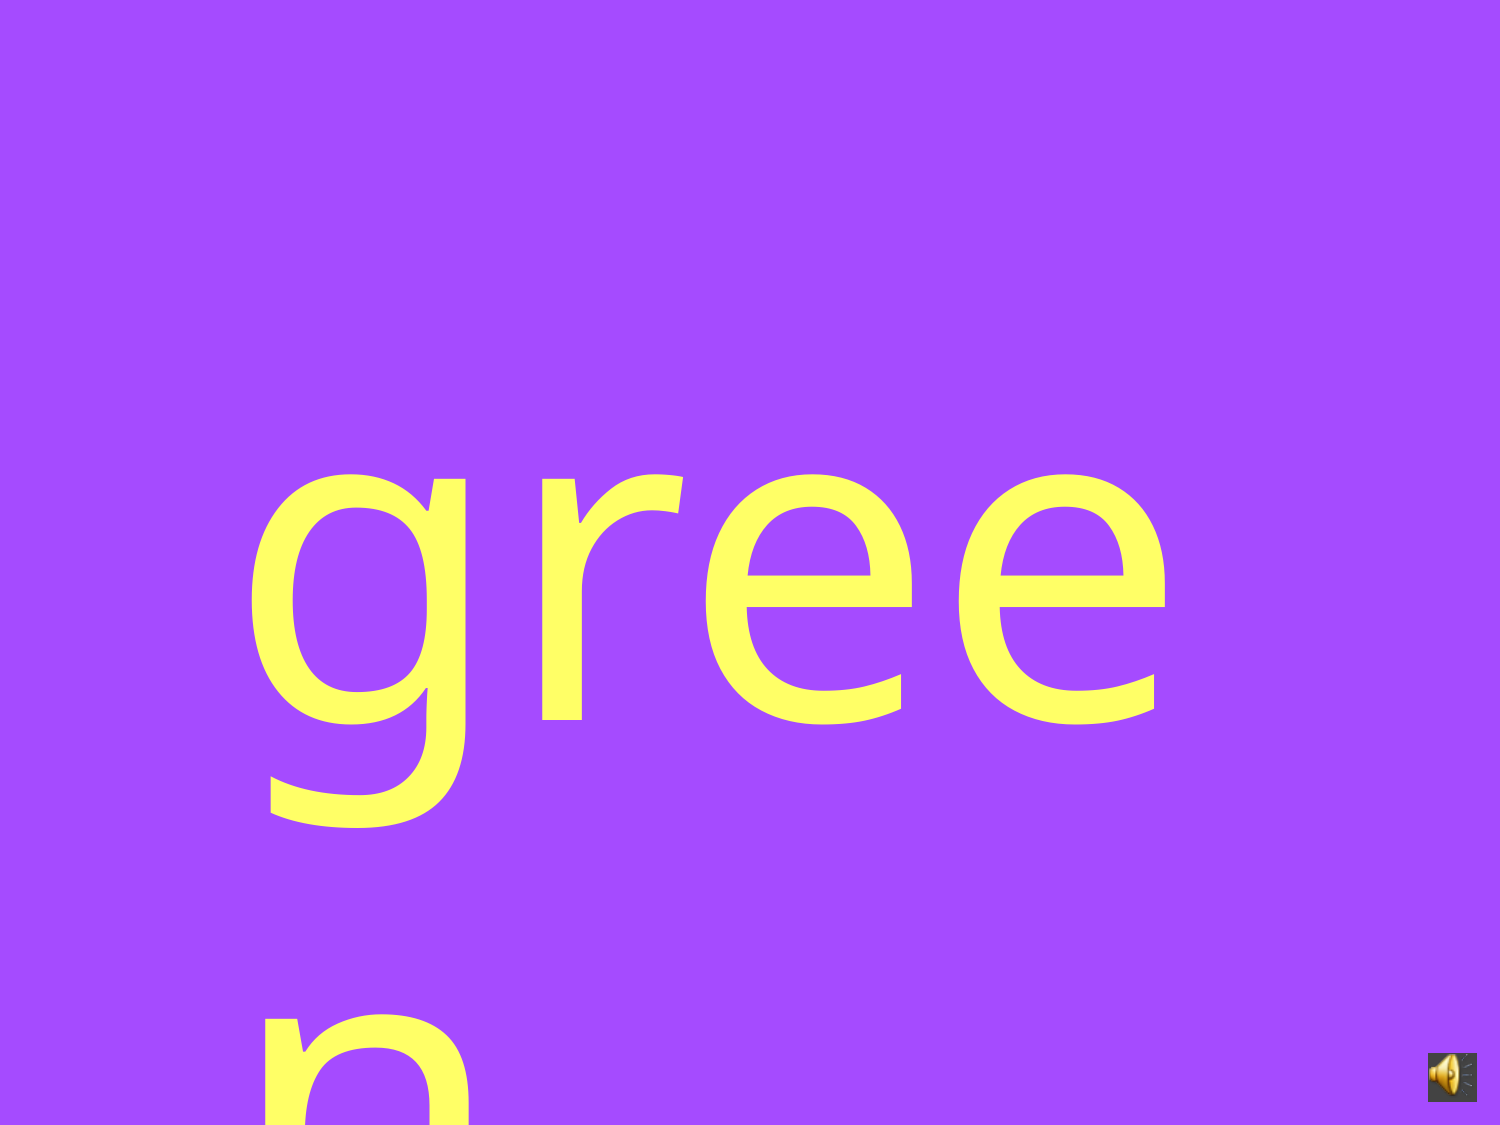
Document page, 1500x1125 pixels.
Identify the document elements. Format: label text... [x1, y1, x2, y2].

picture [1427, 1052, 1478, 1103]
subtitle green [212, 262, 1450, 763]
